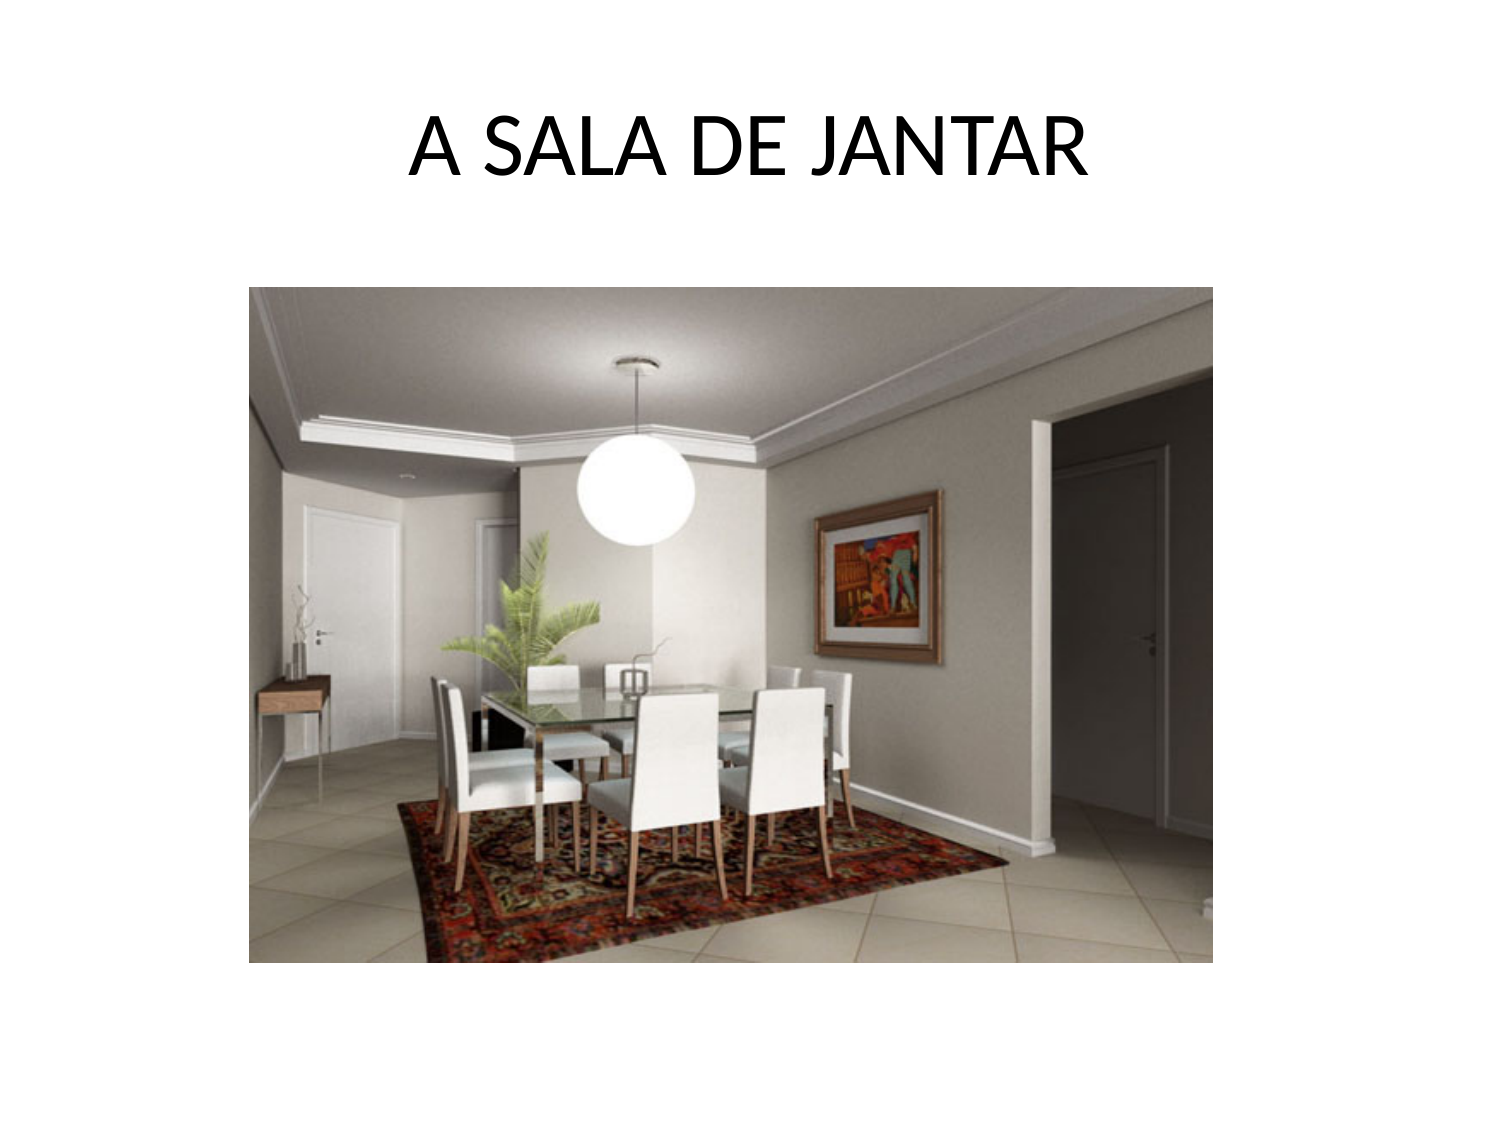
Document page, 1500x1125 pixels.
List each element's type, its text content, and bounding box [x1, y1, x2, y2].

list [249, 287, 1213, 963]
title A SALA DE JANTAR [75, 45, 1425, 233]
